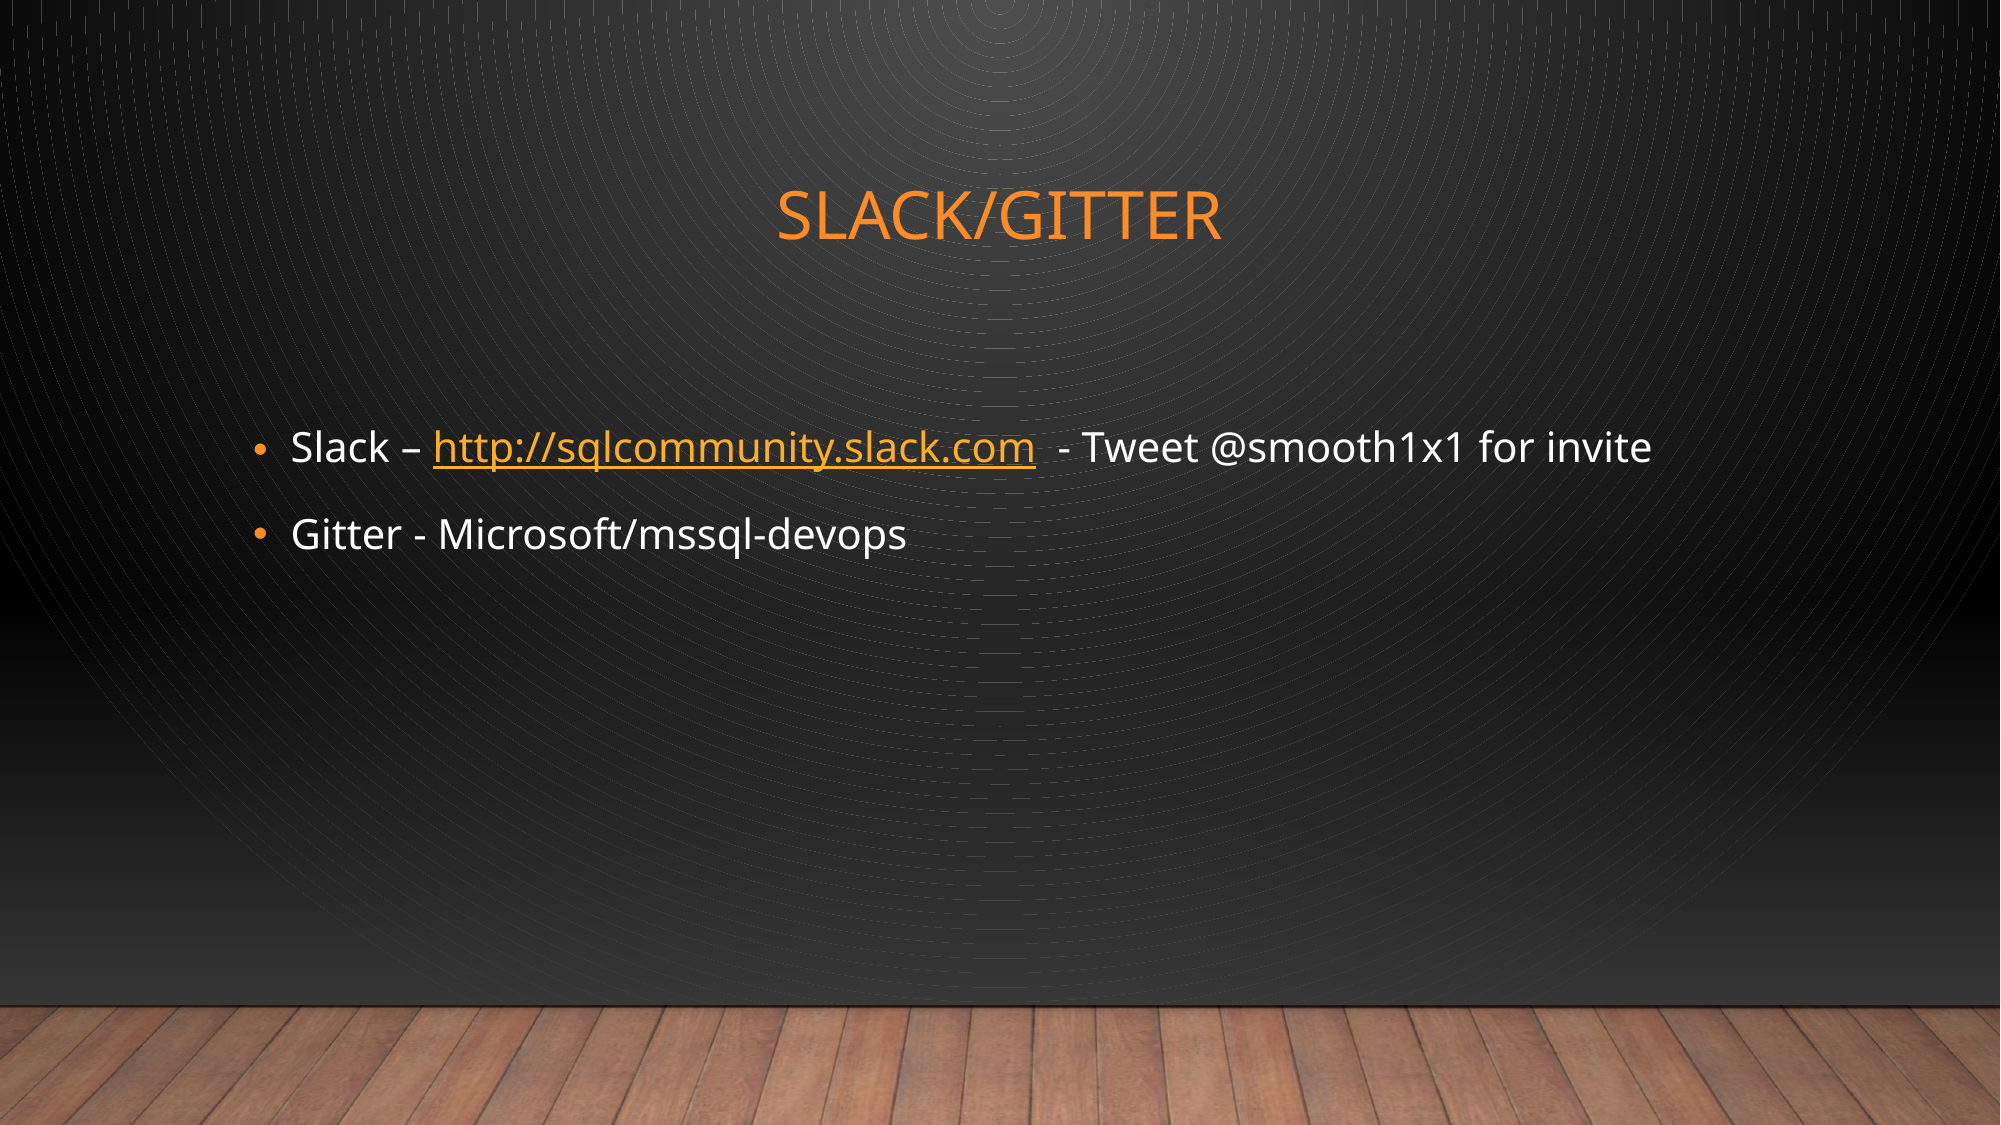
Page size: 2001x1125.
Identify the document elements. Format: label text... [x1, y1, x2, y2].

title SLACK/GITTER [238, 131, 1763, 305]
list Slack – http://sqlcommunity.slack.com - Tweet @smooth1x1 for invite Gitter - Microsoft/mssql-devops [238, 330, 1763, 897]
picture [0, 1005, 2000, 1125]
